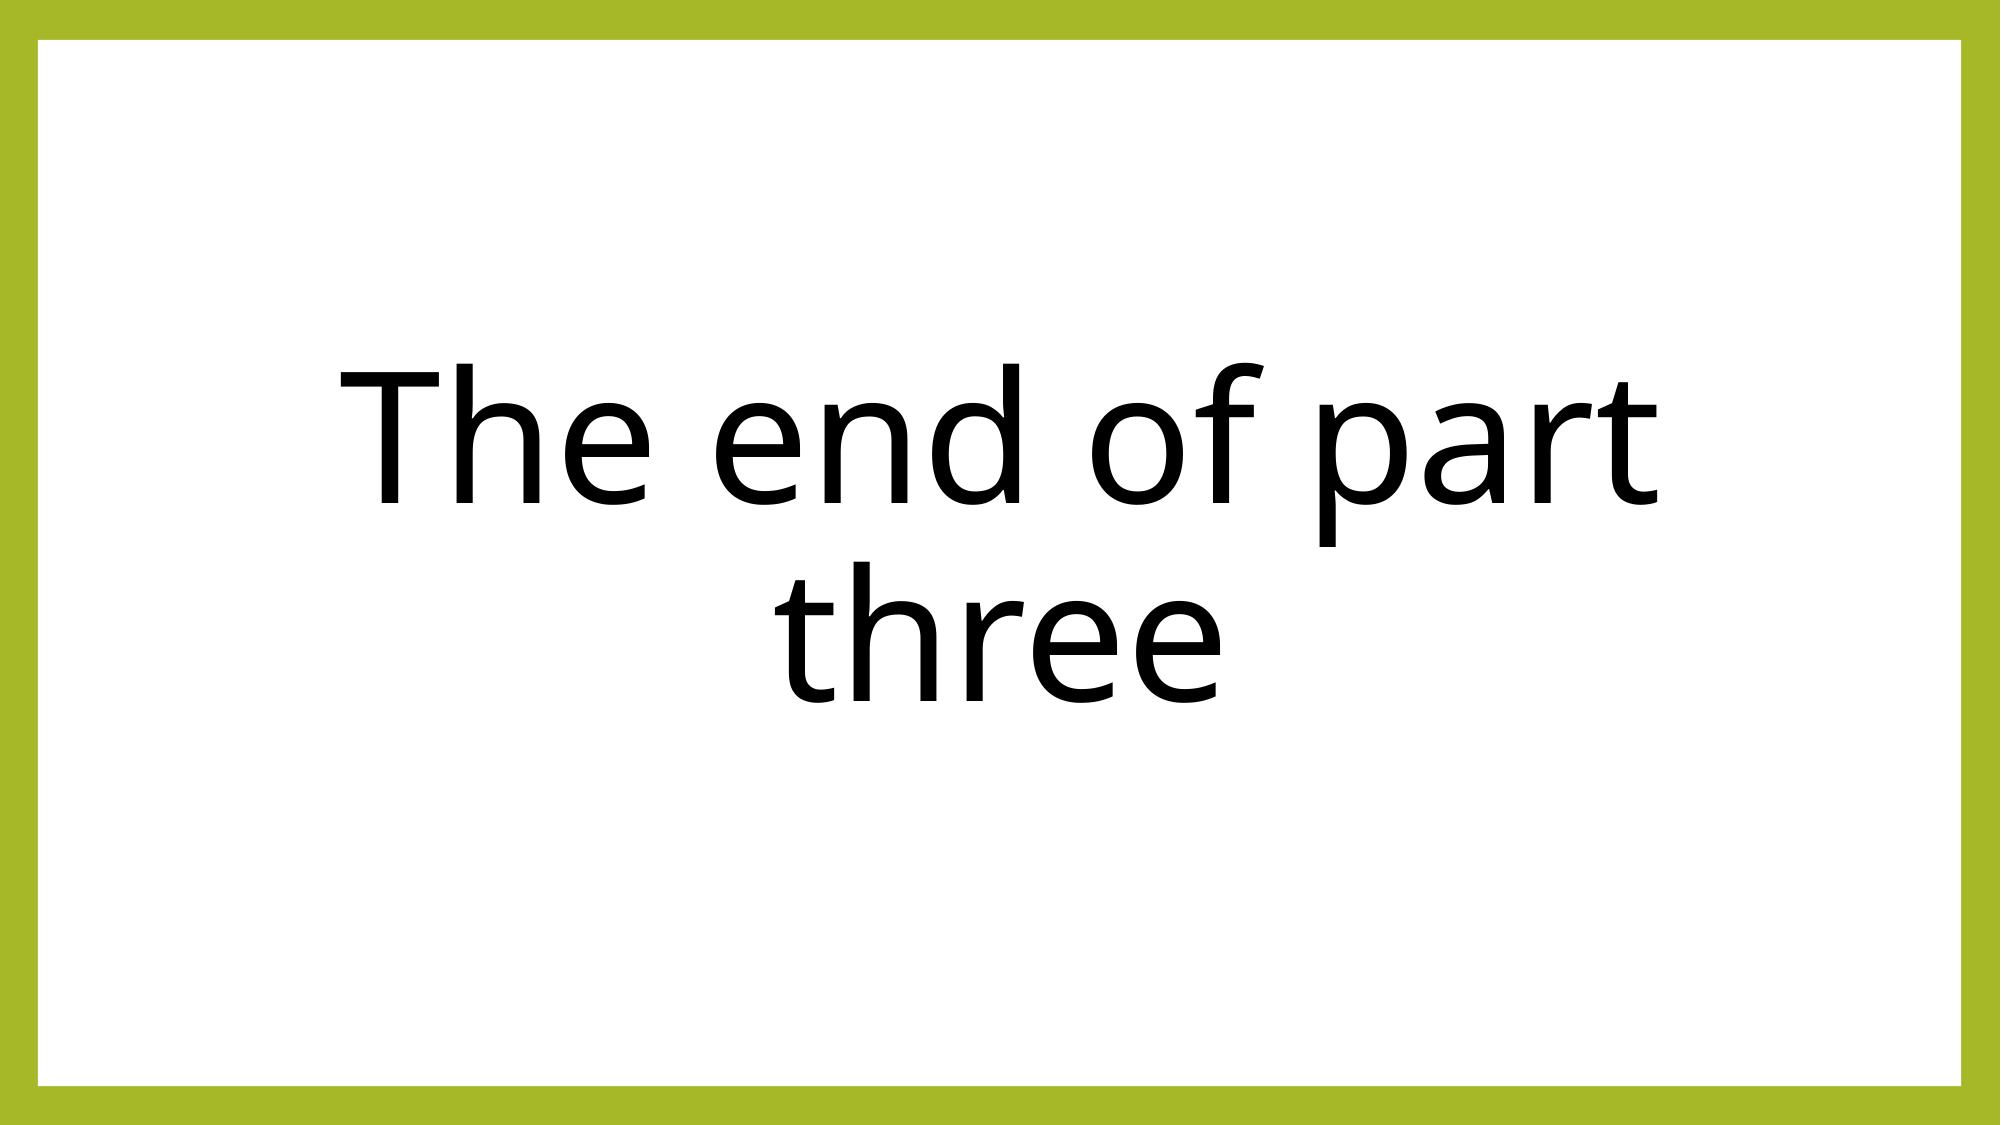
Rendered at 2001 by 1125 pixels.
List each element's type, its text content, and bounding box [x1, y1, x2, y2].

list The end of part three [187, 337, 1808, 1000]
